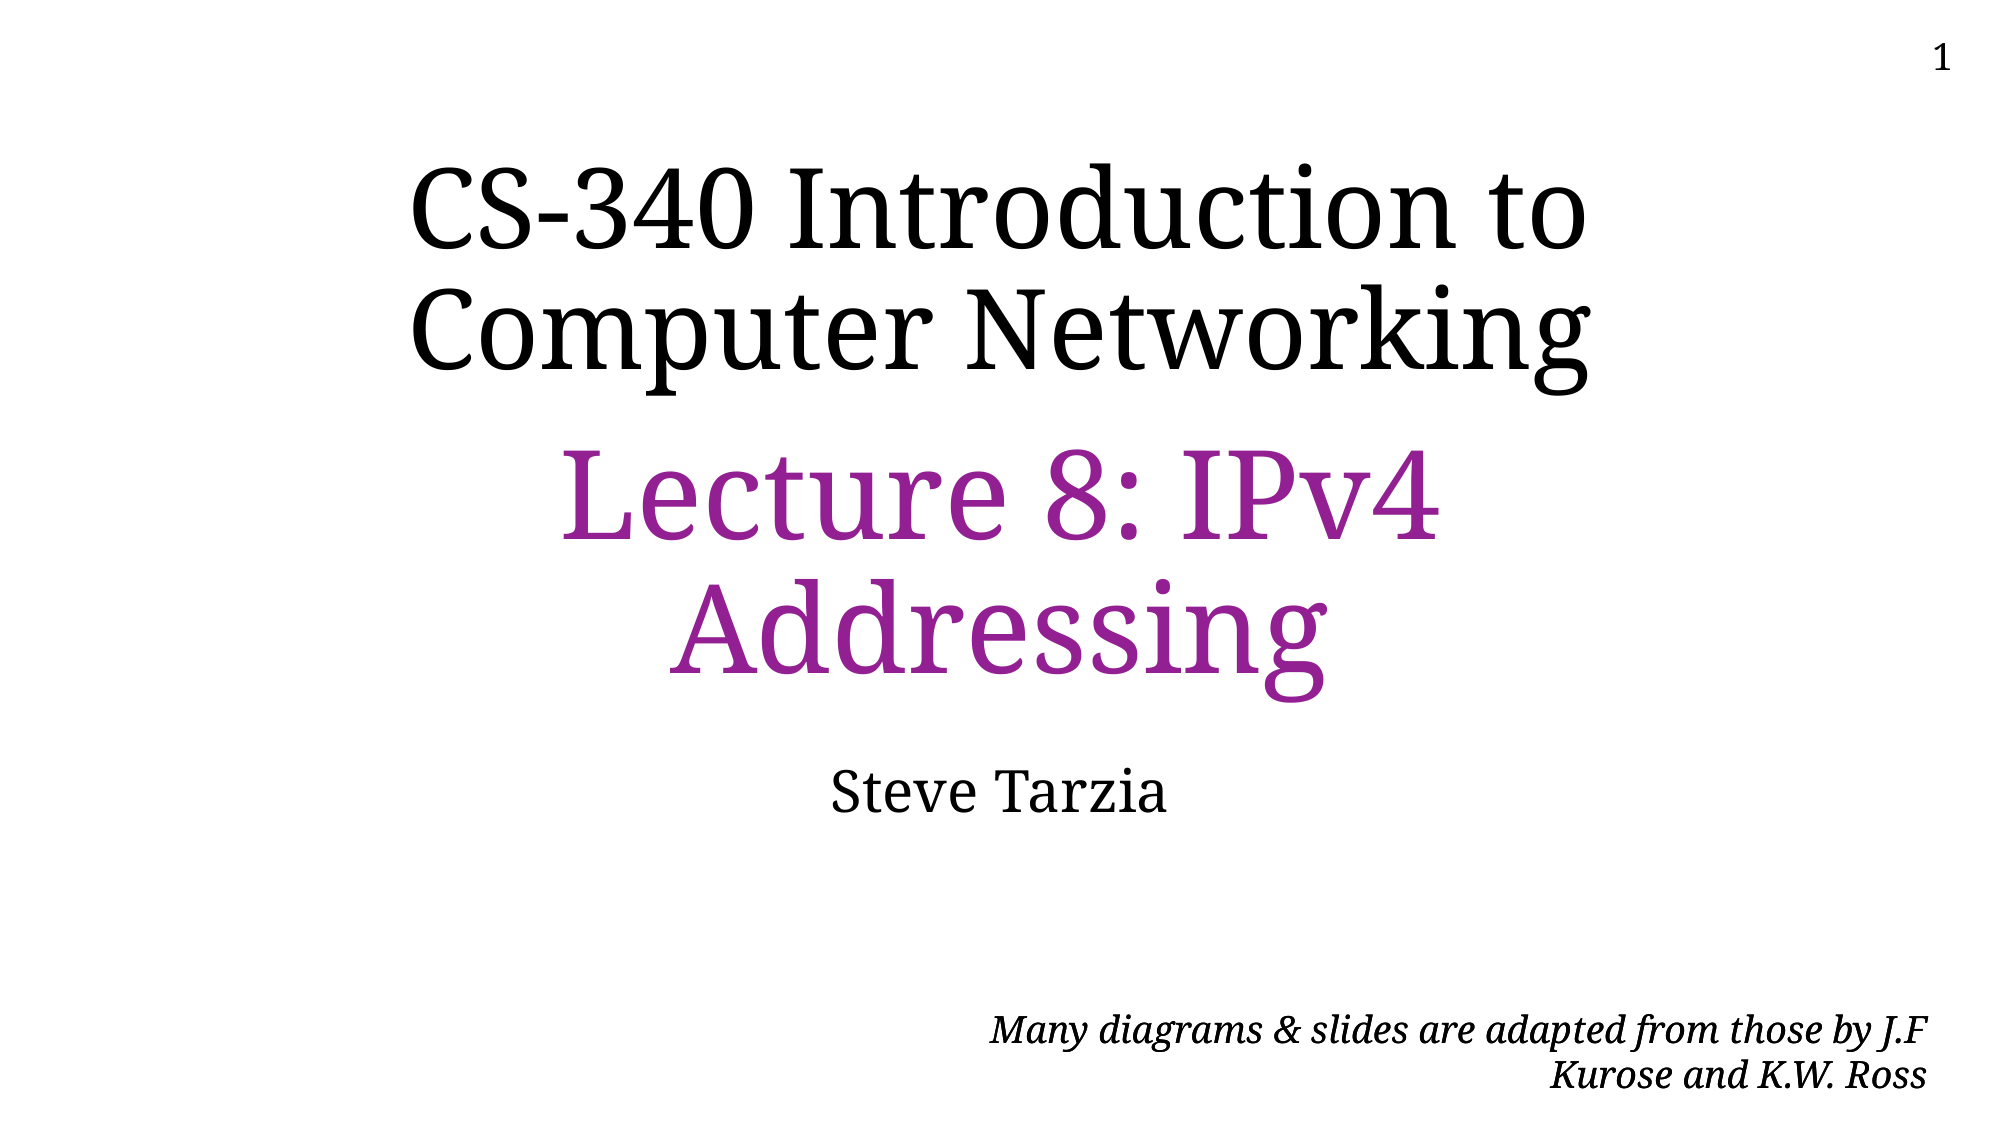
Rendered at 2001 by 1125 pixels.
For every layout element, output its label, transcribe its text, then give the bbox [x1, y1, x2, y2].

subtitle Steve Tarzia [249, 755, 1750, 942]
text_box Many diagrams & slides are adapted from those by J.F Kurose and K.W. Ross [885, 998, 1943, 1104]
title CS-340 Introduction to Computer Networking Lecture 8: IPv4 Addressing [249, 144, 1750, 709]
